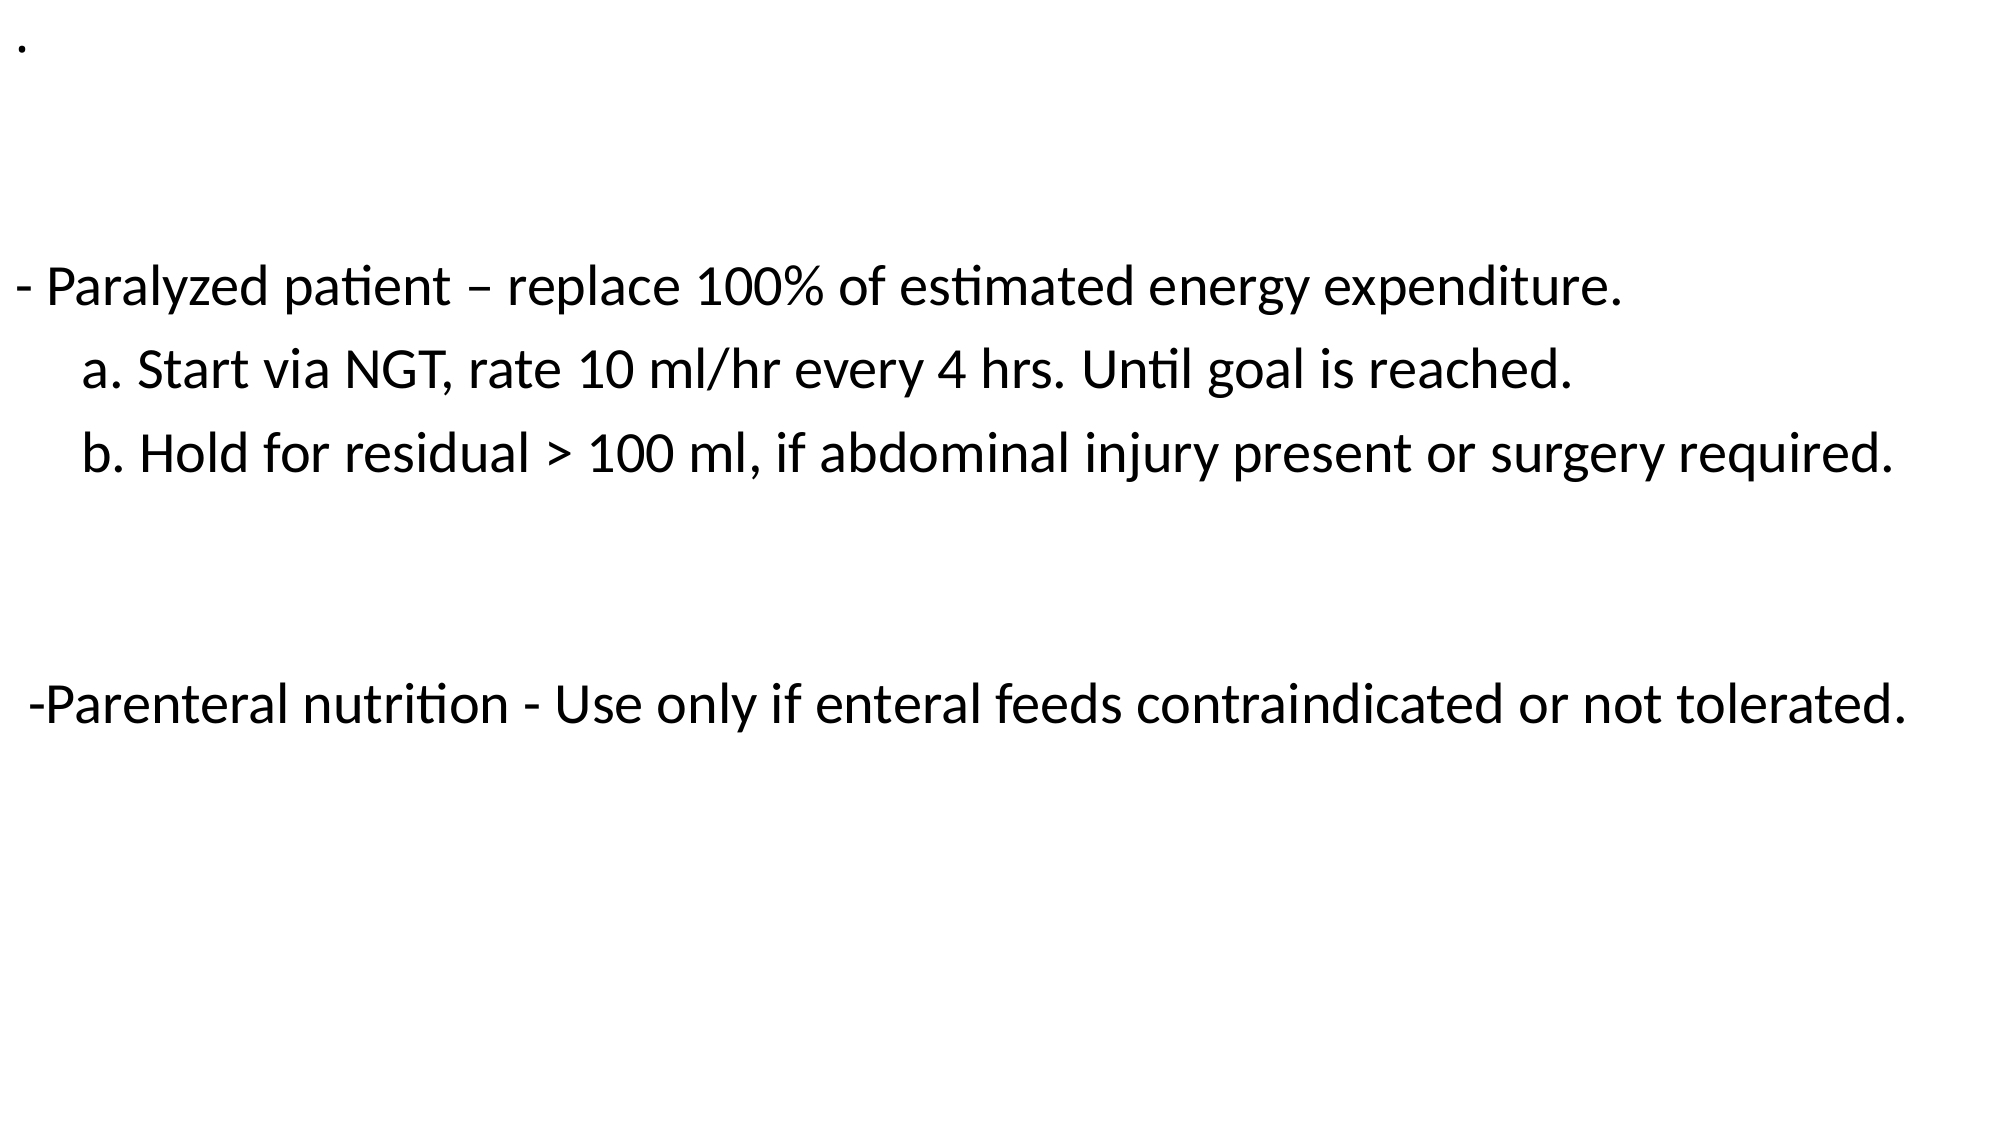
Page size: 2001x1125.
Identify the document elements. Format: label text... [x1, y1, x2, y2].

title . [0, 0, 1863, 72]
list - Paralyzed patient – replace 100% of estimated energy expenditure. a. Start via NGT, rate 10 ml/hr every 4 hrs. Until goal is reached. b. Hold for residual > 100 ml, if abdominal injury present or surgery required. -Parenteral nutrition - Use only if enteral feeds contraindicated or not tolerated. [0, 156, 2000, 1125]
